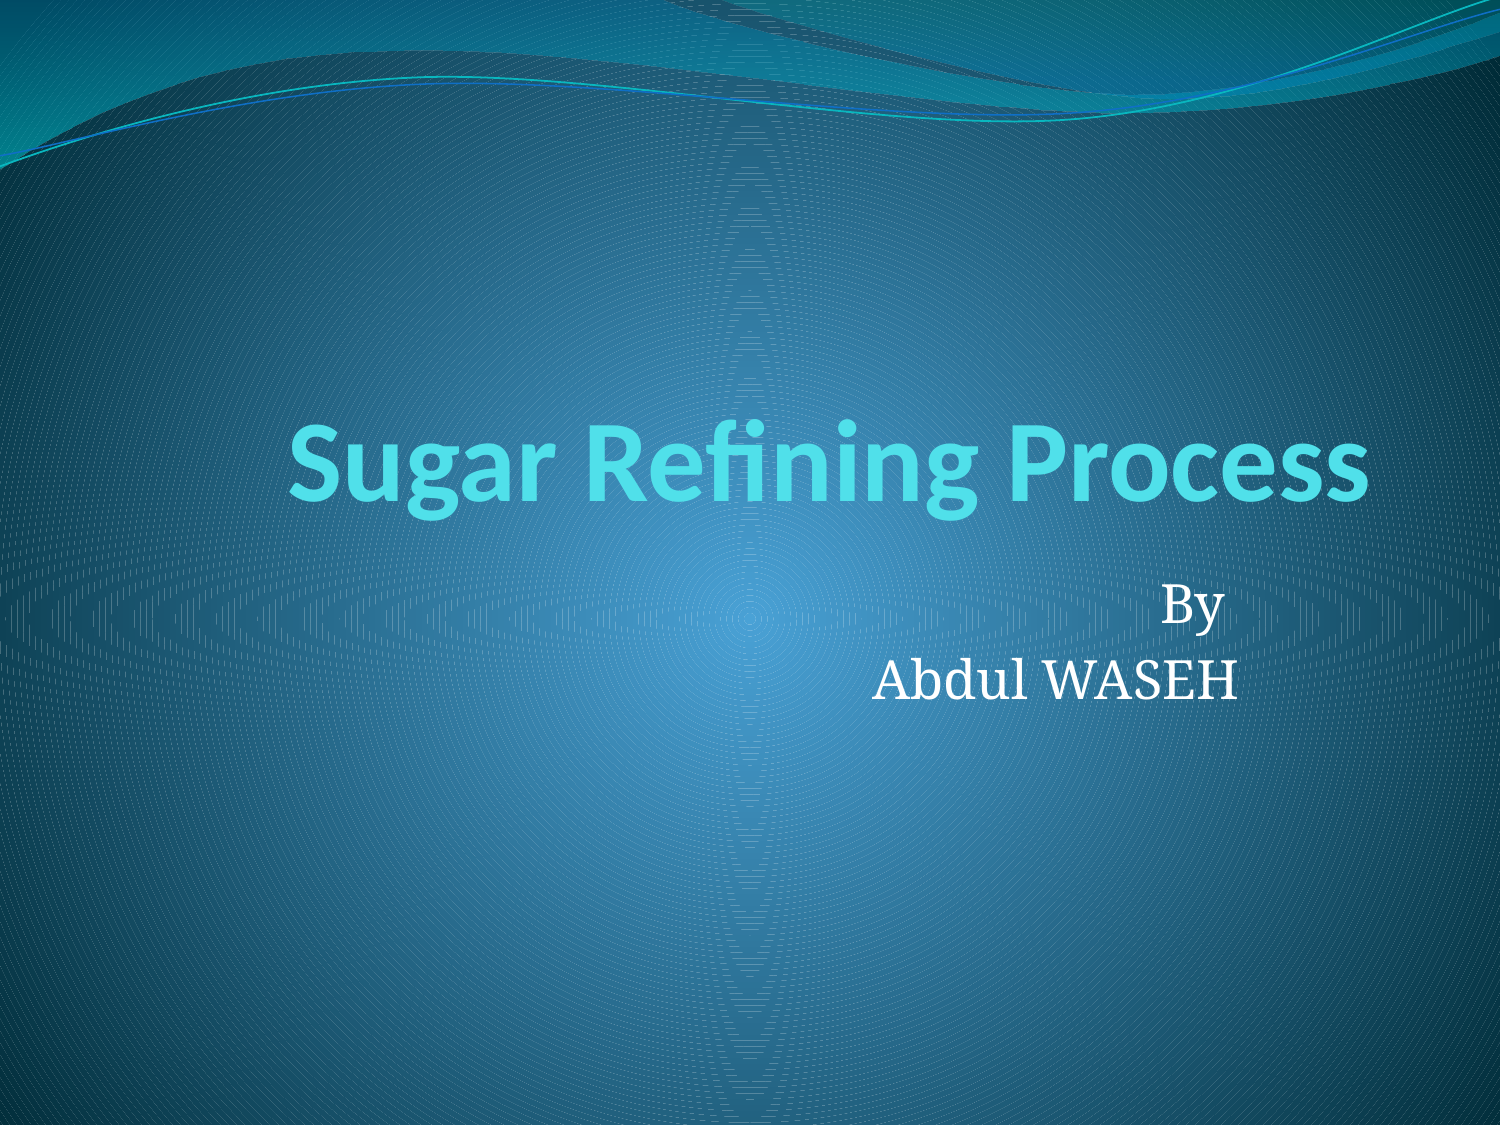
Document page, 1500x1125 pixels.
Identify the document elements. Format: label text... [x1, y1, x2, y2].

title Sugar Refining Process [87, 224, 1376, 525]
subtitle By Abdul WASEH [425, 562, 1250, 850]
